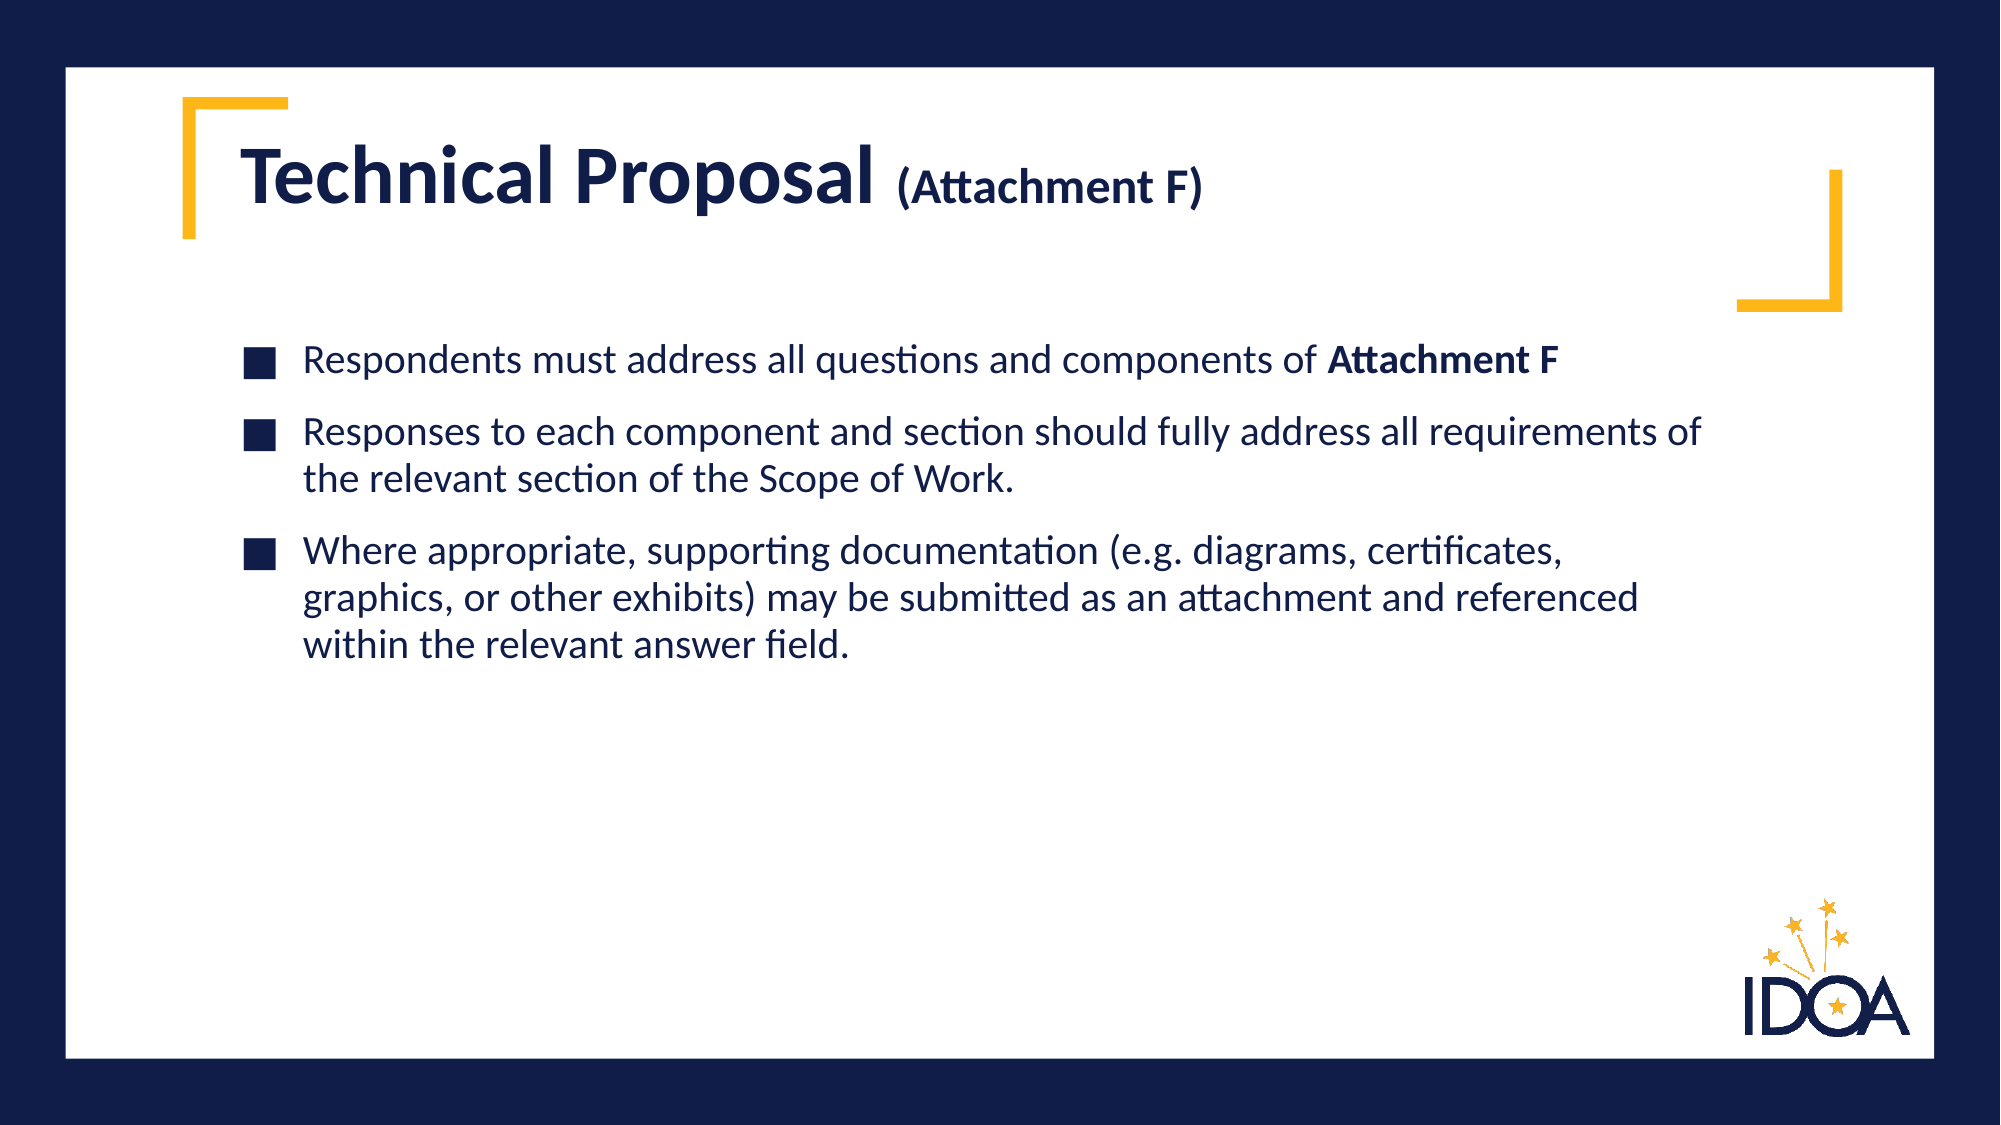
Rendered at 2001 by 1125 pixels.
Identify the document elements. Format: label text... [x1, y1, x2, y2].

list Respondents must address all questions and components of Attachment F Responses to each component and section should fully address all requirements of the relevant section of the Scope of Work. Where appropriate, supporting documentation (e.g. diagrams, certificates, graphics, or other exhibits) may be submitted as an attachment and referenced within the relevant answer field. [225, 328, 1722, 991]
picture [1702, 857, 1959, 1114]
title Technical Proposal (Attachment F) [225, 124, 1800, 261]
